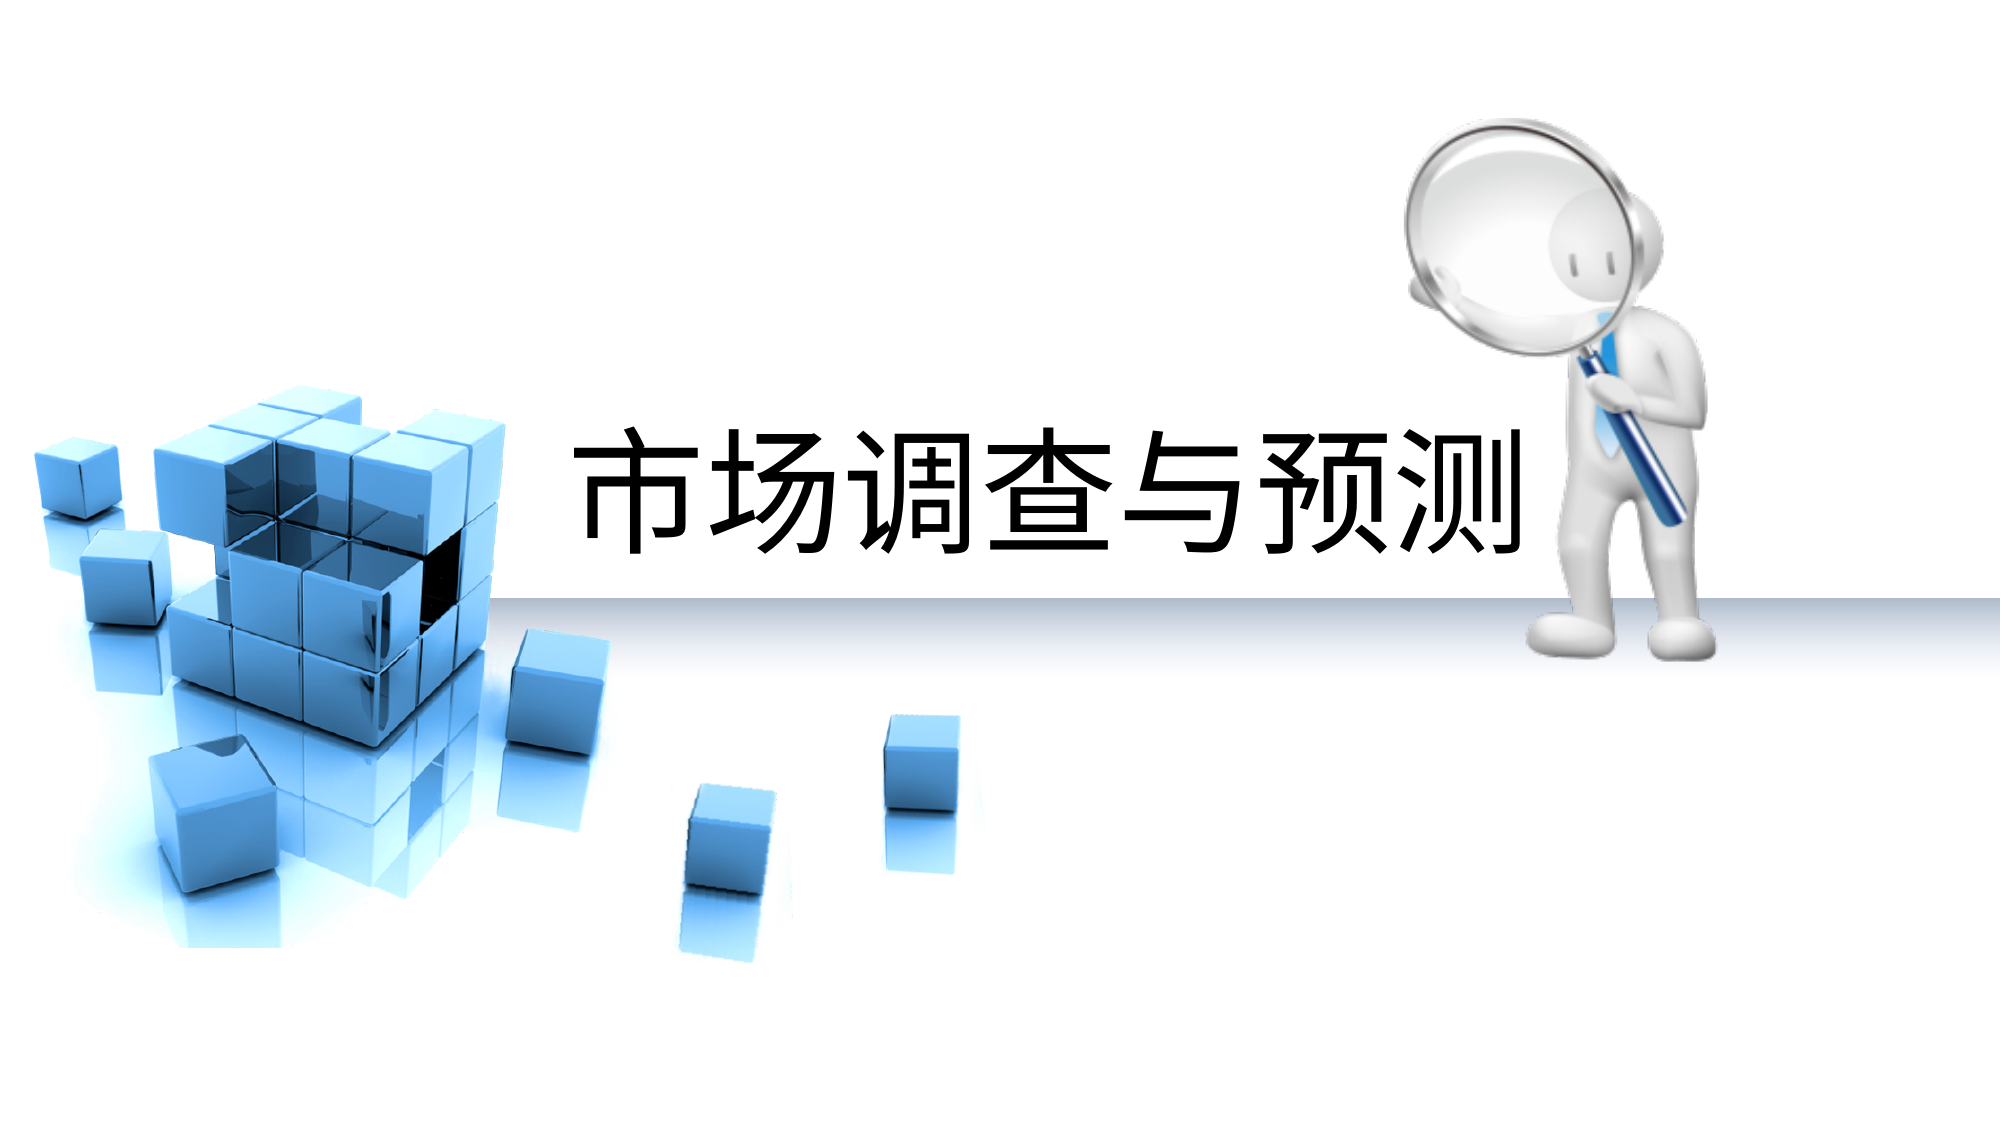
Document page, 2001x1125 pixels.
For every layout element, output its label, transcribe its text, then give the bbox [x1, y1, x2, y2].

picture [1260, 118, 1758, 668]
picture [15, 359, 1029, 990]
text_box 市场调查与预测 [553, 398, 1546, 579]
